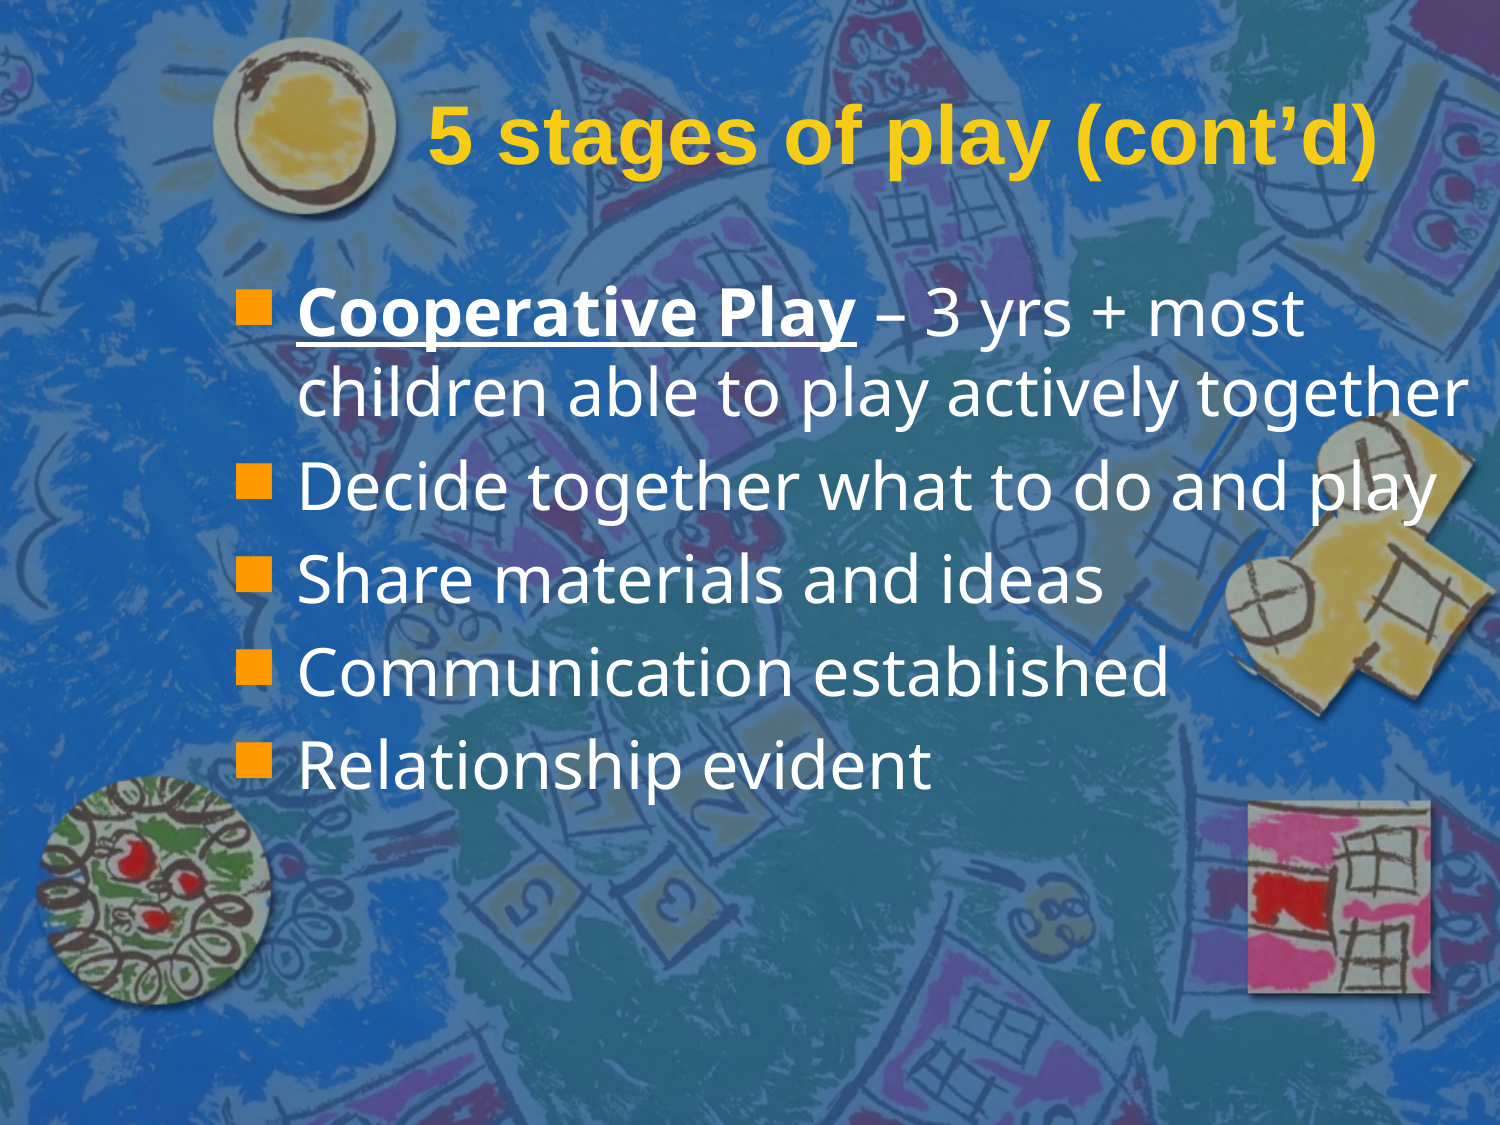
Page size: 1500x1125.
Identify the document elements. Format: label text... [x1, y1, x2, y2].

title 5 stages of play (cont’d) [412, 62, 1463, 201]
picture [0, 0, 1500, 1125]
list Cooperative Play – 3 yrs + most children able to play actively together Decide together what to do and play Share materials and ideas Communication established Relationship evident [224, 262, 1500, 1001]
